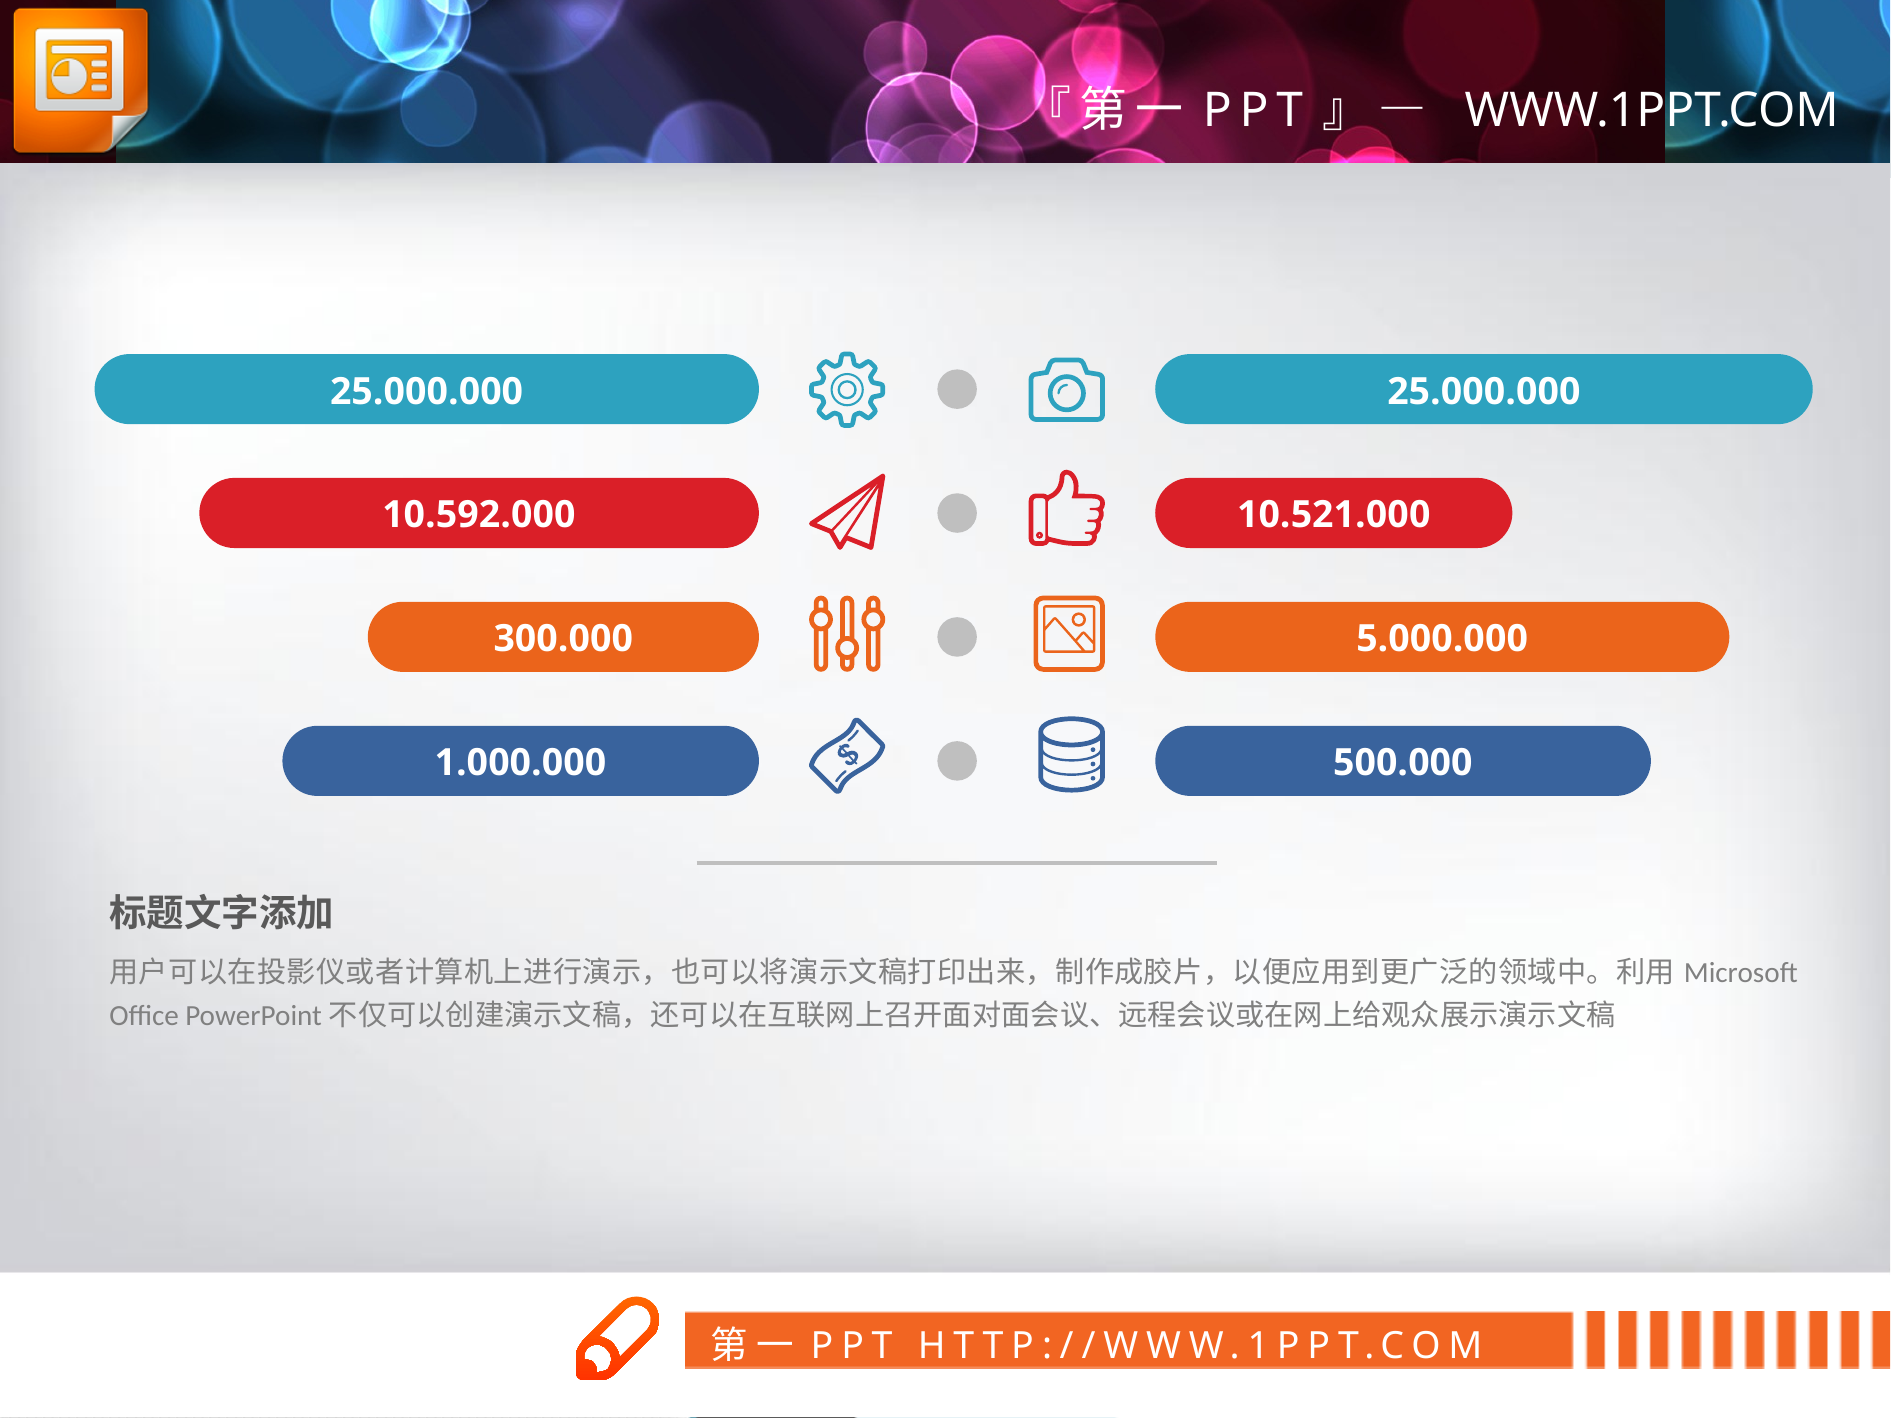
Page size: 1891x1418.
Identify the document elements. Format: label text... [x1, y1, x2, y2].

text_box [1028, 357, 1106, 423]
text_box 10.592.000 [194, 473, 764, 553]
picture [0, 0, 1891, 1275]
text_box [1033, 595, 1106, 673]
picture [685, 1311, 1891, 1369]
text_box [808, 595, 886, 673]
text_box [809, 473, 886, 550]
text_box 10.521.000 [1150, 473, 1517, 553]
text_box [808, 717, 886, 795]
text_box 25.000.000 [1150, 349, 1818, 429]
text_box 5.000.000 [1150, 597, 1734, 677]
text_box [1038, 716, 1106, 793]
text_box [94, 871, 1813, 1043]
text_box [808, 351, 886, 429]
text_box 500.000 [1150, 721, 1656, 801]
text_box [1028, 469, 1106, 547]
text_box 300.000 [363, 597, 764, 677]
text_box 25.000.000 [90, 349, 764, 429]
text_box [937, 369, 978, 781]
text_box 1.000.000 [277, 721, 764, 801]
